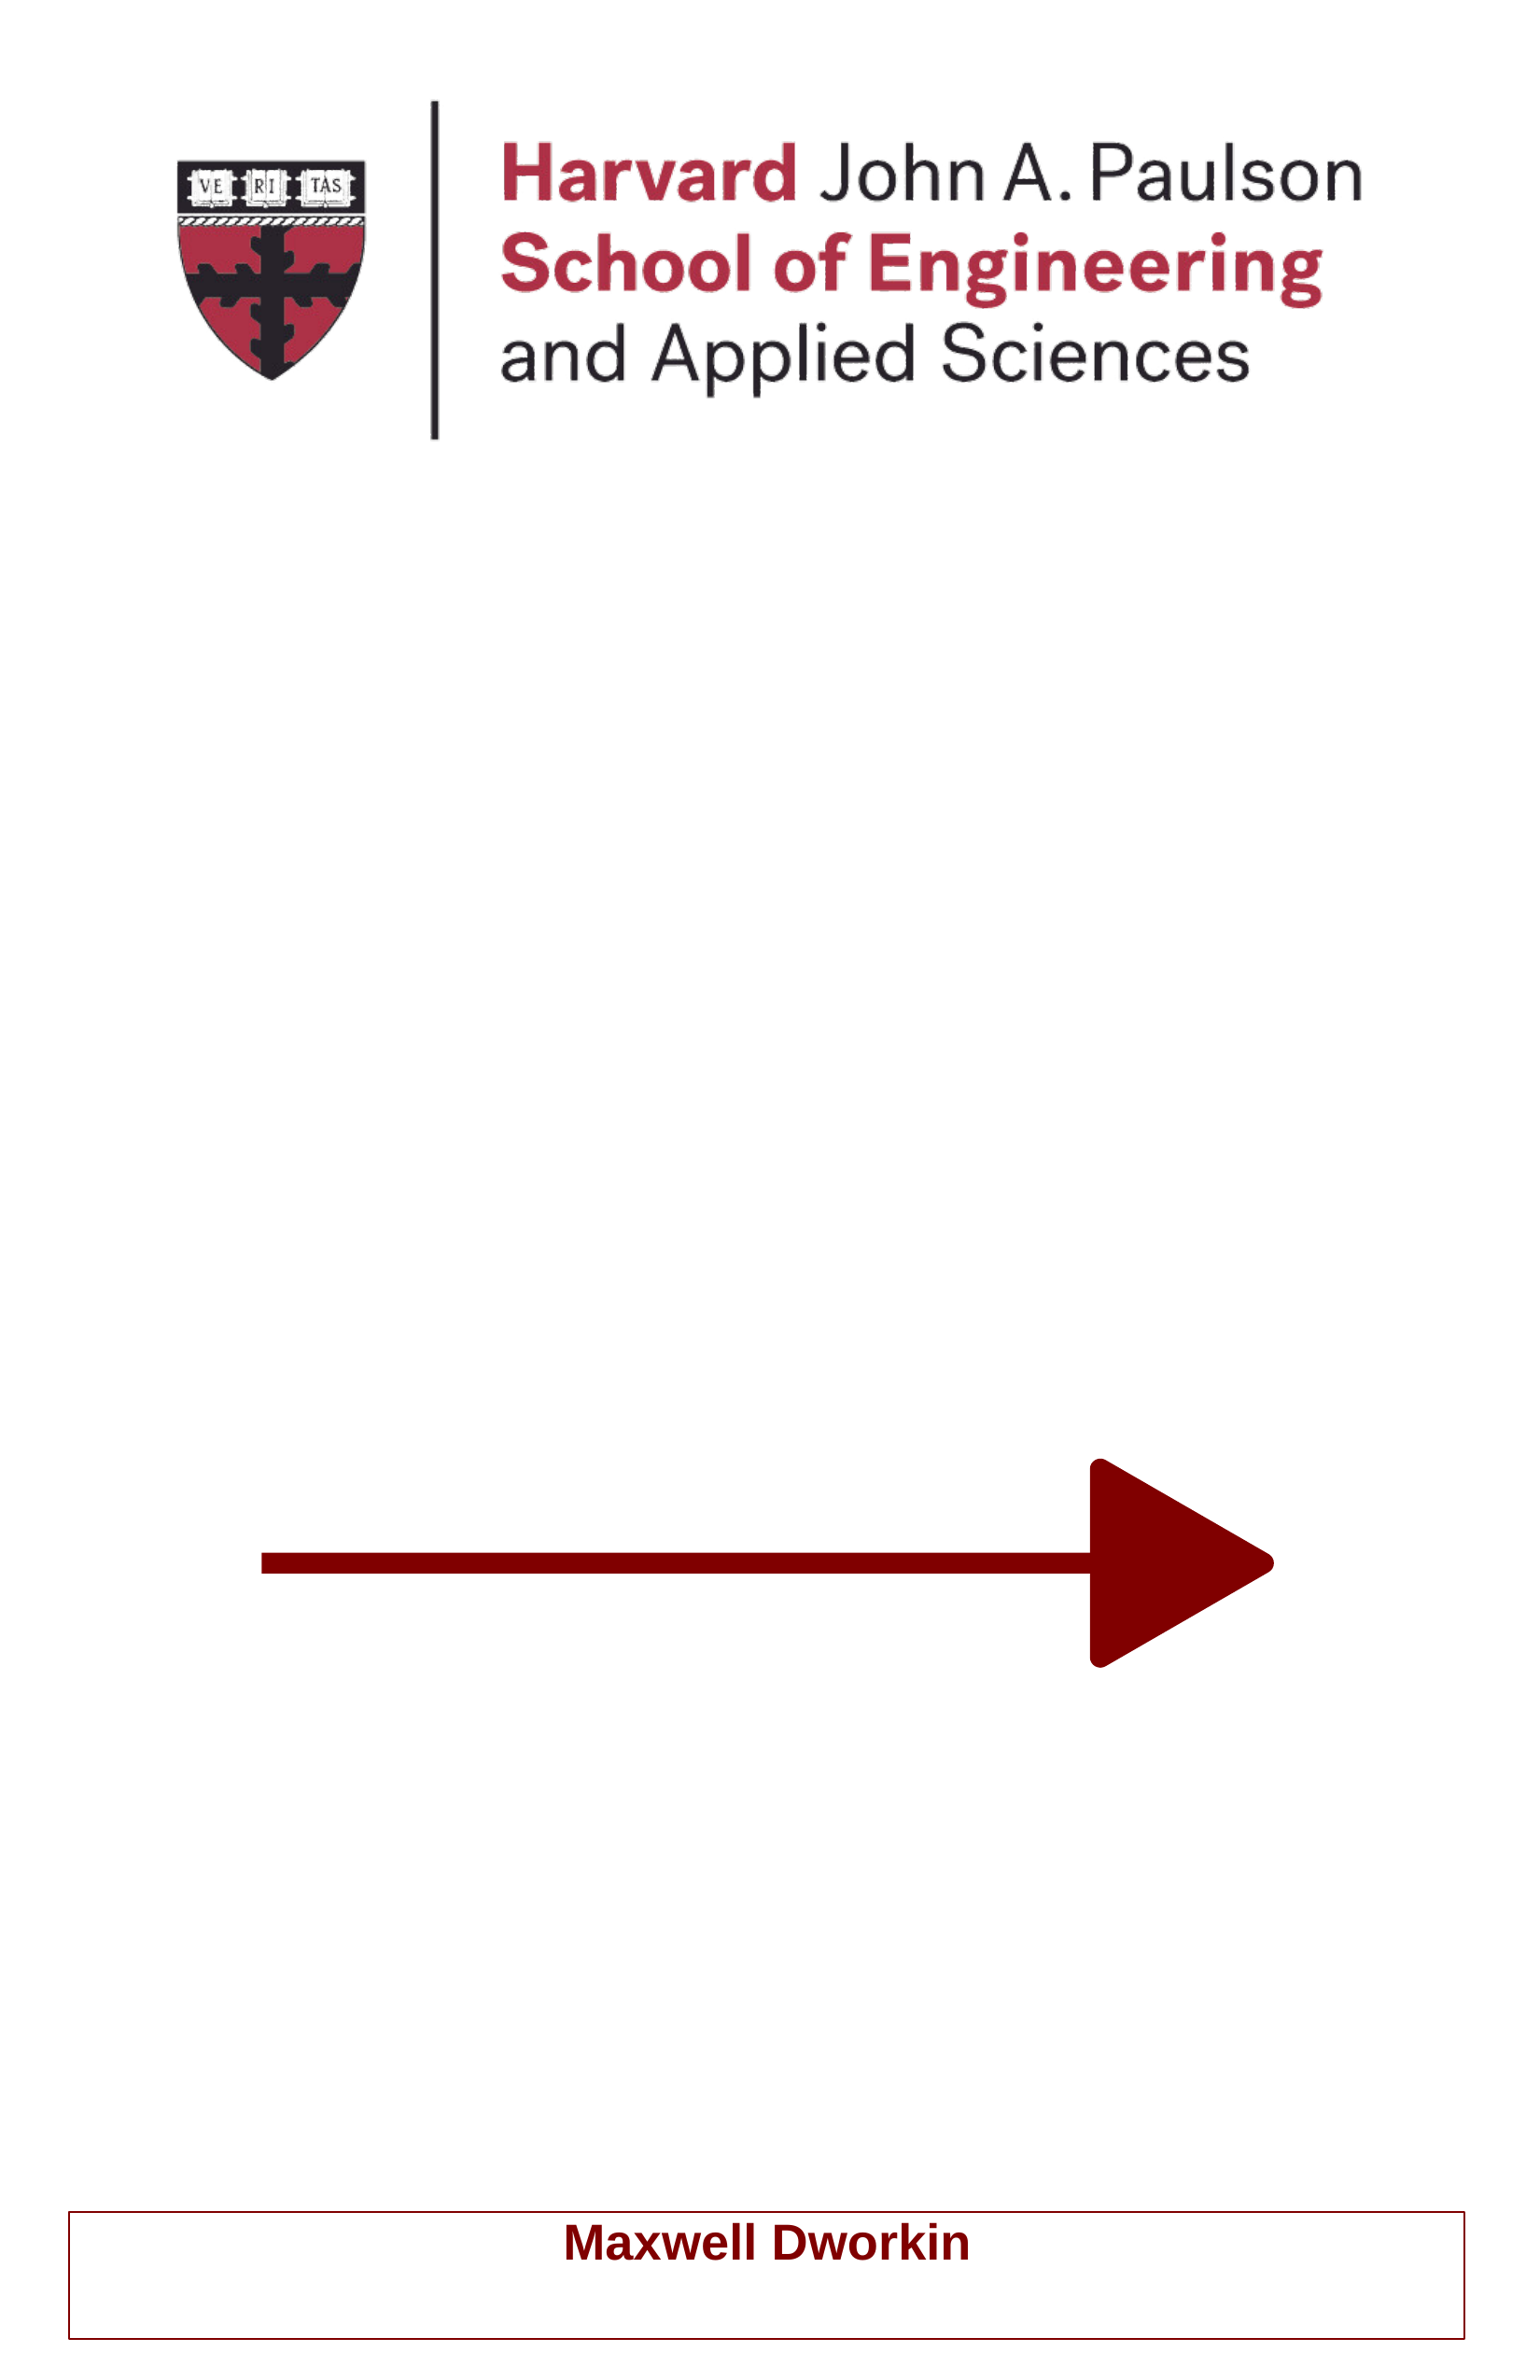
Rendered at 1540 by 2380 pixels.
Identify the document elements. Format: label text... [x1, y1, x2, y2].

text_box [1099, 1468, 1264, 1658]
text_box [1247, 1552, 1264, 1562]
footer Maxwell Dworkin [561, 2212, 973, 2380]
text_box [261, 1552, 1099, 1574]
text_box [1247, 1564, 1264, 1574]
text_box [65, 52, 1466, 497]
